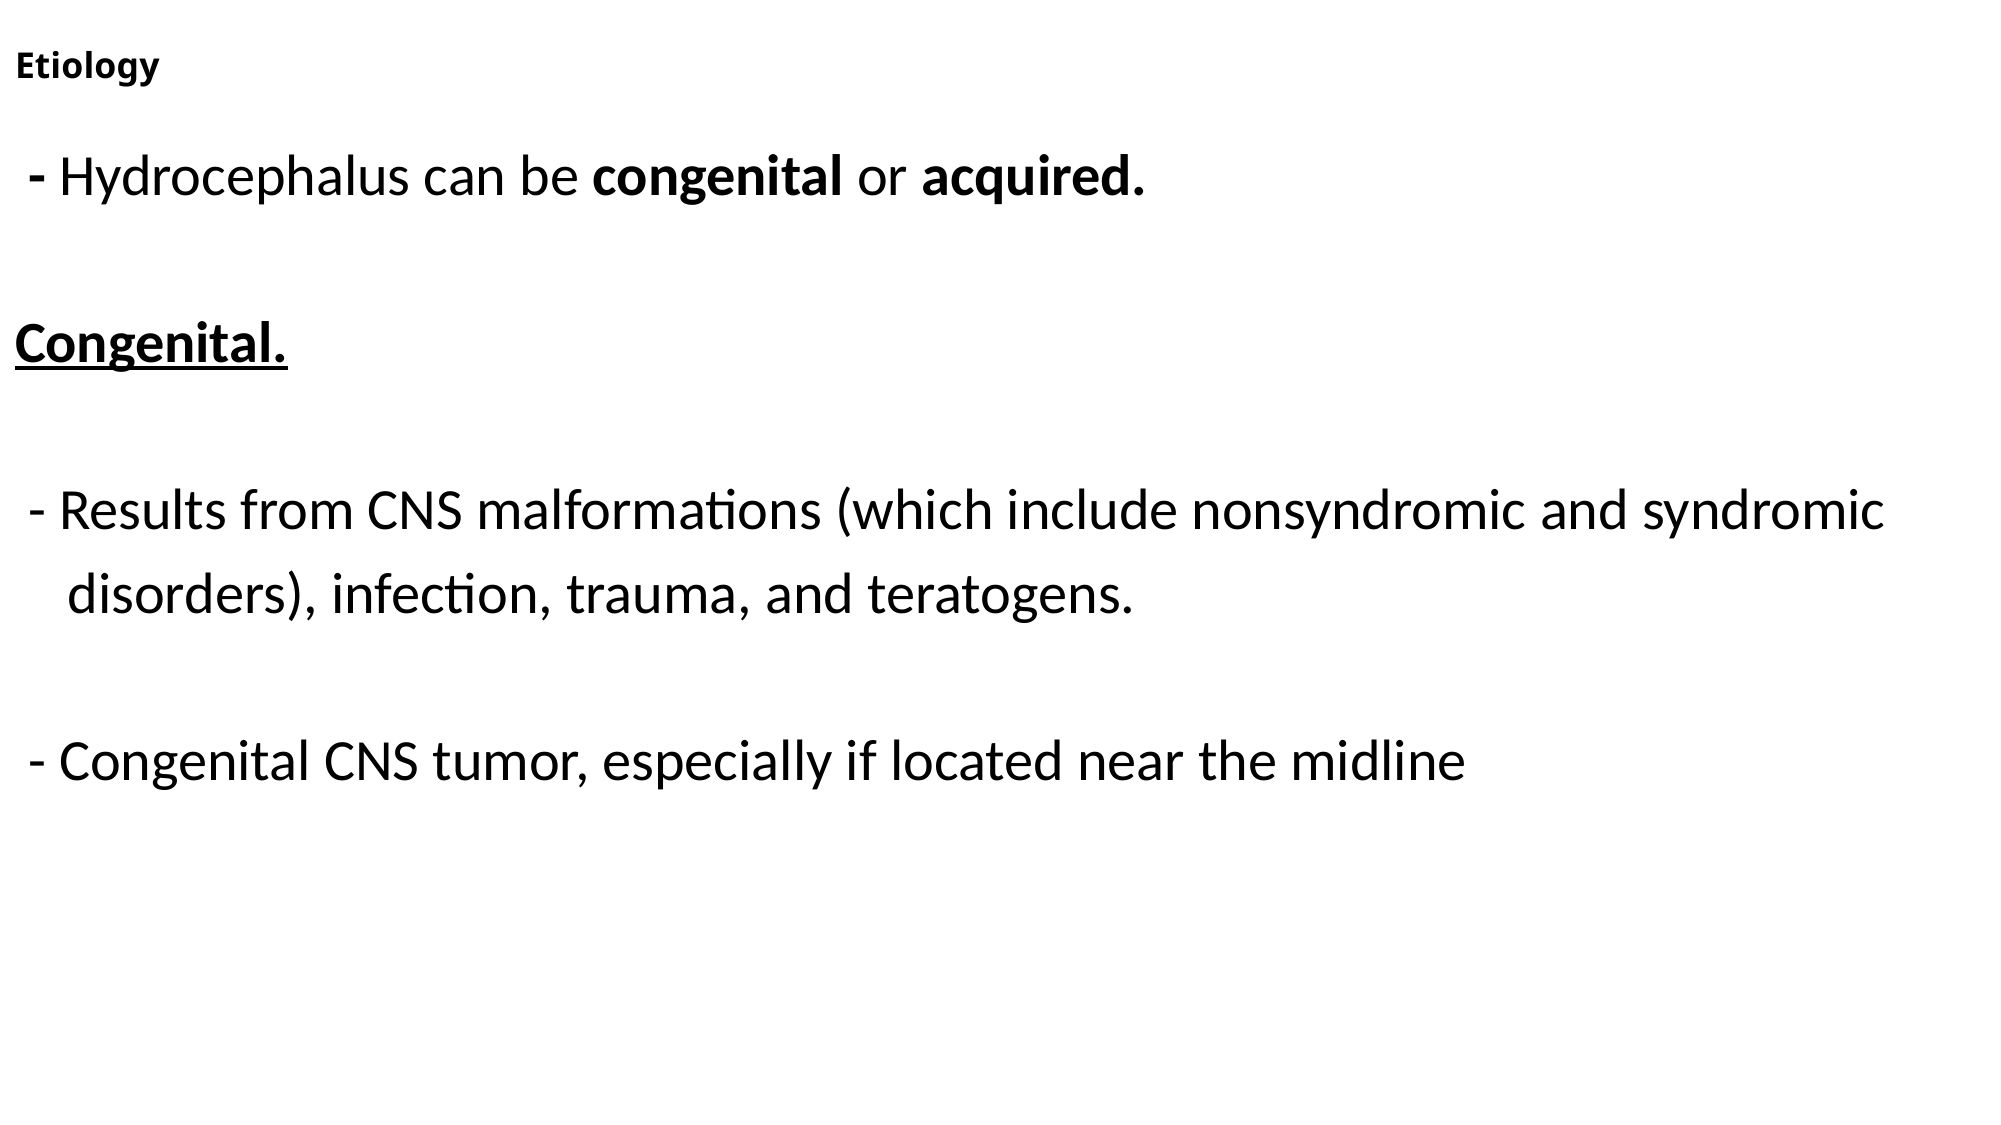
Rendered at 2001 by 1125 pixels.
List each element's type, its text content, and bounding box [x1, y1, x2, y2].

list - Hydrocephalus can be congenital or acquired. Congenital. - Results from CNS malformations (which include nonsyndromic and syndromic disorders), infection, trauma, and teratogens. - Congenital CNS tumor, especially if located near the midline [0, 137, 2000, 1125]
title Etiology [0, 0, 1863, 137]
